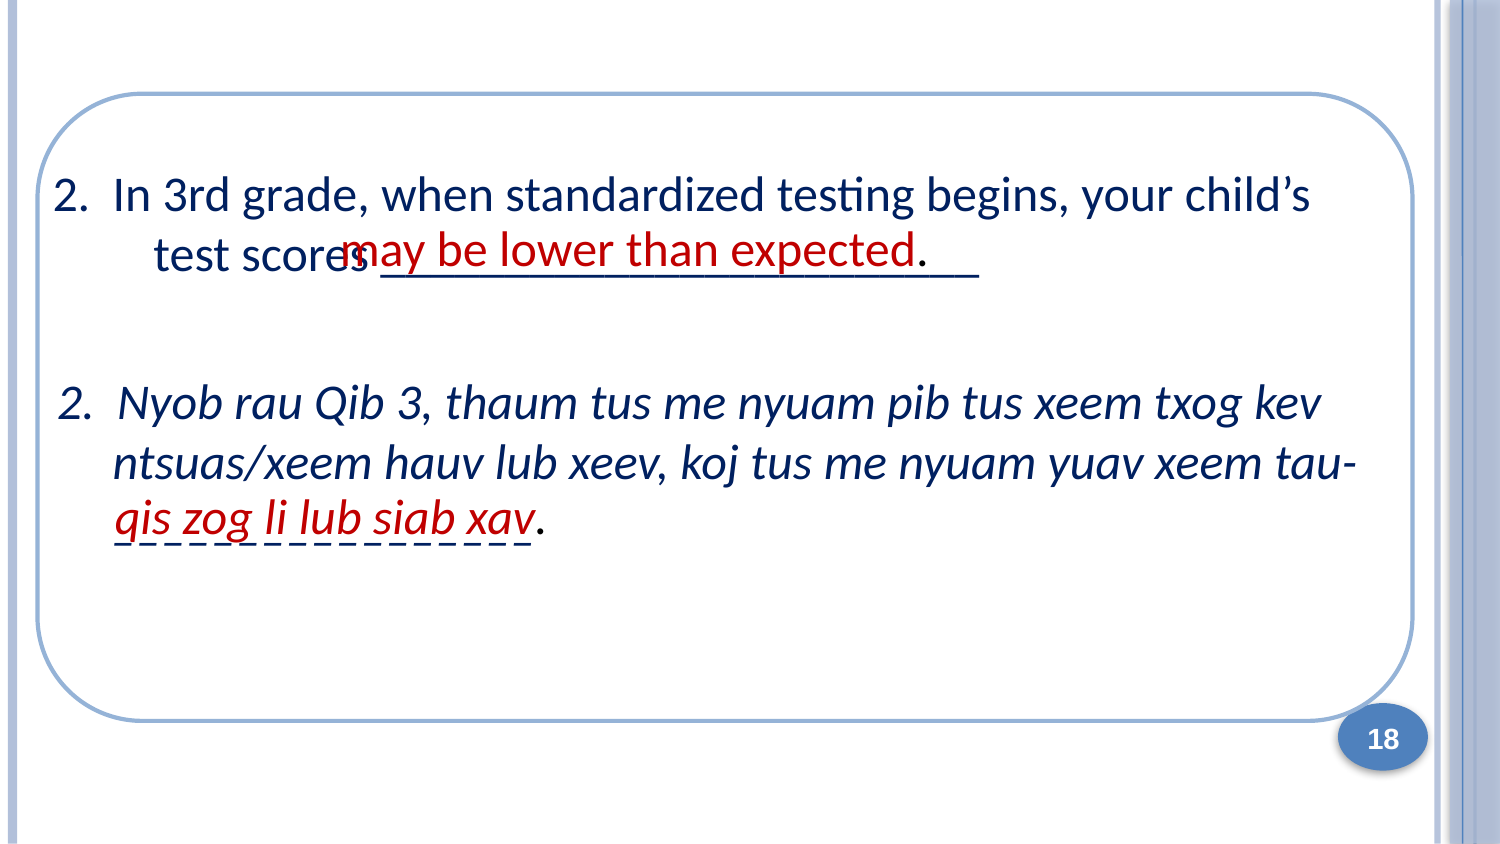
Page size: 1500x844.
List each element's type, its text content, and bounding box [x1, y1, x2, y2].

slide_number 18 [1333, 705, 1434, 770]
text_box 2. Nyob rau Qib 3, thaum tus me nyuam pib tus xeem txog kev ntsuas/xeem hauv lub xeev, koj tus me nyuam yuav xeem tau- _________________ [42, 361, 1384, 617]
text_box qis zog li lub siab xav. [99, 477, 600, 552]
text_box 2. In 3rd grade, when standardized testing begins, your child’s test scores ________________________ [37, 154, 1379, 469]
text_box . Research shows that all DLI children – regdless of home language –_______. La investigación muestra que todos los niños de DLI, independientemente del idioma que se hable en casa, _______. . Research shows that all DLI children – regardless of home language –_______. La investigación muestra que todos los niños de DLI, independientemente del idioma que se hable en casa, _______. [35, 91, 1415, 723]
text_box may be lower than expected. [324, 208, 975, 284]
